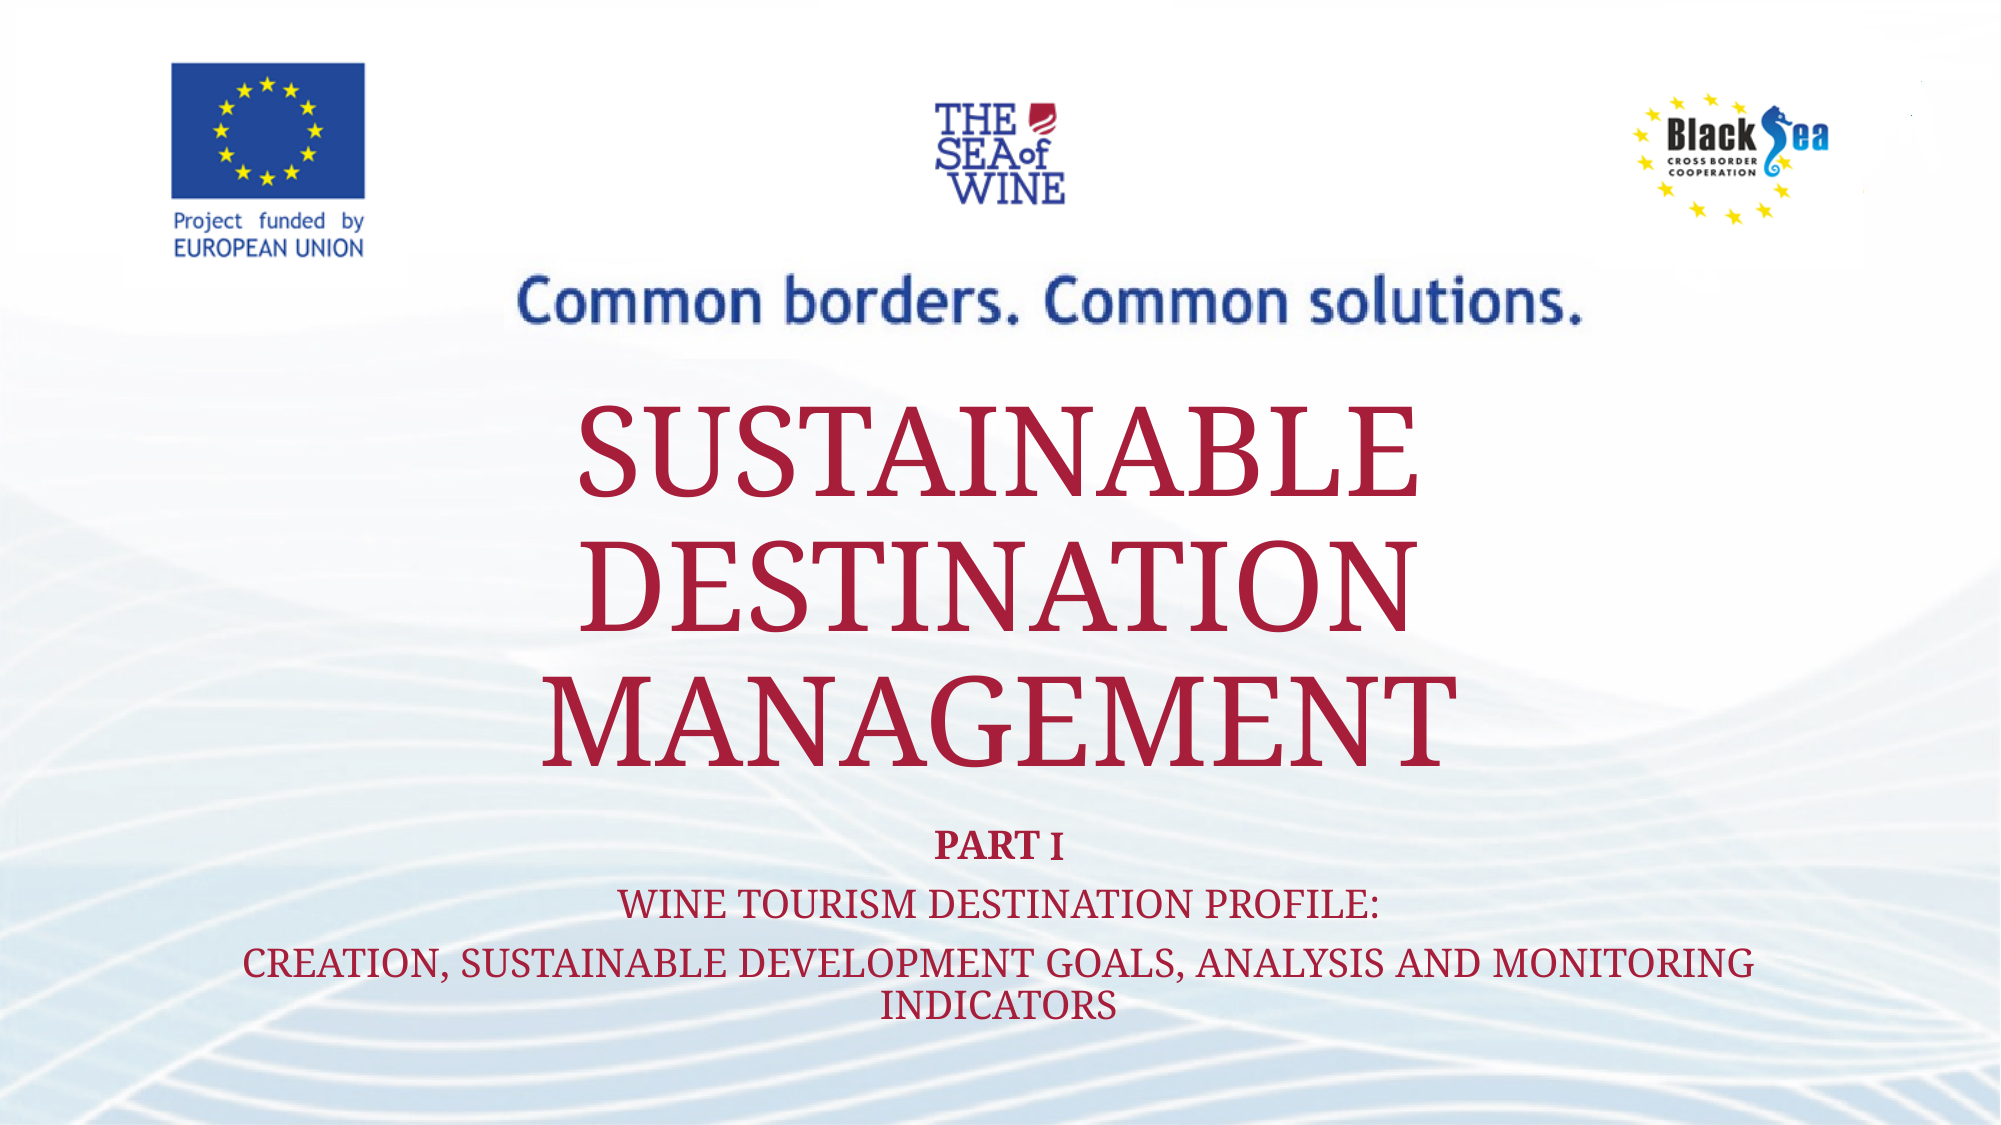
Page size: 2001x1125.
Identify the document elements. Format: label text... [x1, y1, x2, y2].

list Part  Wine tourism destination profile: creation, sustainable development goals, analysis and monitoring indicators [136, 817, 1862, 1037]
title Sustainable Destination Management [136, 369, 1862, 802]
picture [0, 0, 2001, 1125]
